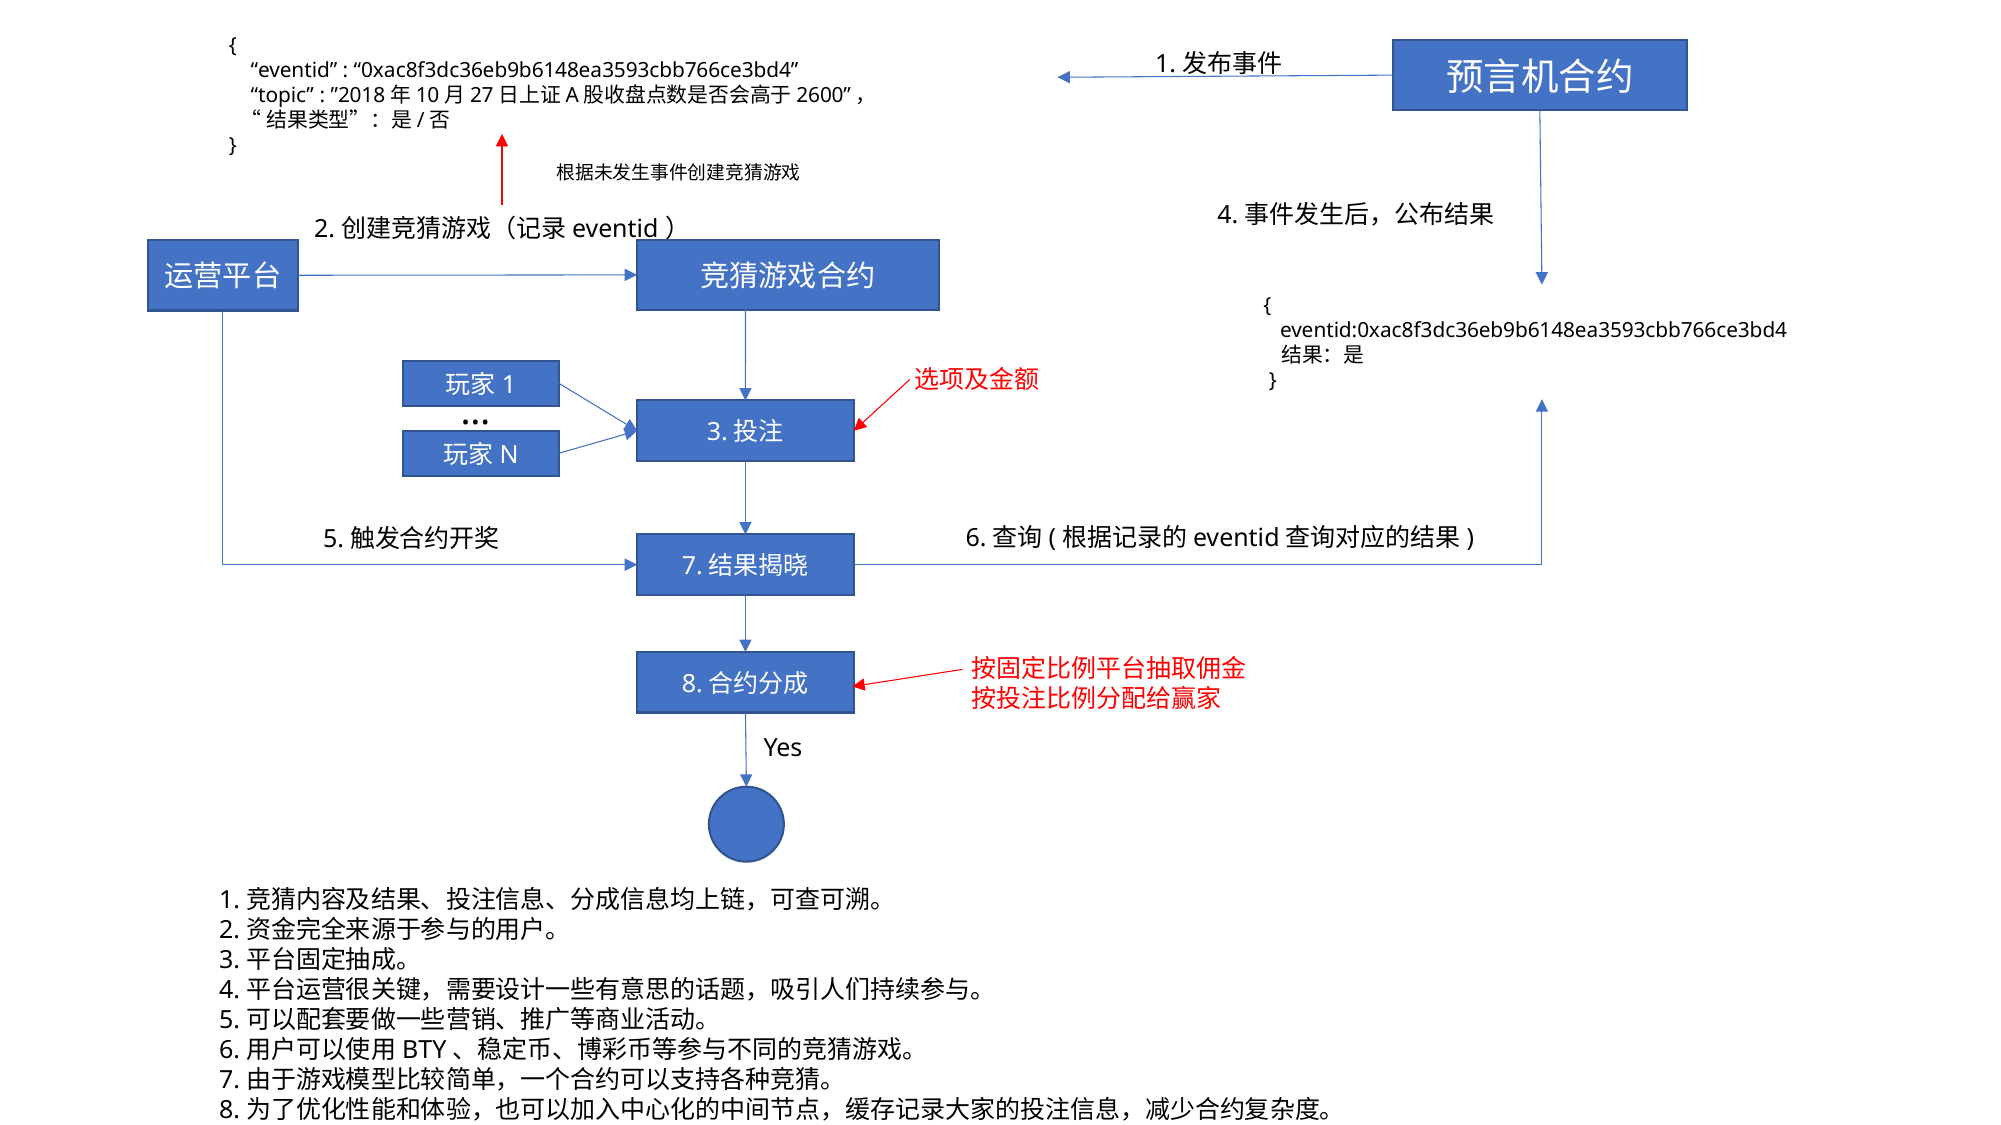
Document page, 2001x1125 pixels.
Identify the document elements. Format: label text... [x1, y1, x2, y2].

text_box 预言机合约 [1392, 39, 1688, 111]
text_box 4.事件发生后，公布结果 [1202, 190, 1510, 236]
text_box 8.合约分成 [636, 651, 855, 714]
text_box 1.发布事件 [1140, 40, 1297, 75]
text_box 1.发布事件 [1140, 78, 1297, 85]
text_box 运营平台 [147, 239, 299, 312]
text_box 竞猜游戏合约 [636, 239, 940, 311]
text_box 7.结果揭晓 [636, 533, 855, 596]
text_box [558, 430, 638, 454]
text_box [302, 230, 557, 645]
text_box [853, 379, 910, 400]
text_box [852, 669, 963, 687]
text_box Yes [748, 724, 818, 769]
text_box 3.投注 [636, 399, 853, 462]
text_box 选项及金额 [900, 356, 1055, 400]
text_box 1.竞猜内容及结果、投注信息、分成信息均上链，可查可溯。 2.资金完全来源于参与的用户。 3.平台固定抽成。 4.平台运营很关键，需要设计一些有意思的话题，吸引人们持续参与。 5.可以配套要做一些营销、推广等商业活动。 6.用户可以使用BTY、稳定币、博彩币等参与不同的竞猜游戏。 7.由于游戏模型比较简单，一个合约可以支持各种竞猜。 8.为了优化性能和体验，也可以加入中心化的中间节点，缓存记录大家的投注信息，减少合约复杂度。 [204, 876, 1362, 1125]
text_box { eventid:0xac8f3dc36eb9b6148ea3593cbb766ce3bd4 结果：是 } [1204, 284, 1880, 400]
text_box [853, 400, 1542, 565]
text_box 2.创建竞猜游戏（记录eventid） [299, 205, 705, 250]
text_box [558, 383, 638, 430]
text_box { “eventid” : “0xac8f3dc36eb9b6148ea3593cbb766ce3bd4” “topic” : ”2018年10月27日上证A股收盘点数是否会高于2600”， “结果类型”：是/否 } [164, 24, 963, 165]
text_box [707, 785, 785, 863]
text_box 根据未发生事件创建竞猜游戏 [541, 153, 816, 191]
text_box 按固定比例平台抽取佣金 按投注比例分配给赢家 [957, 645, 1262, 721]
